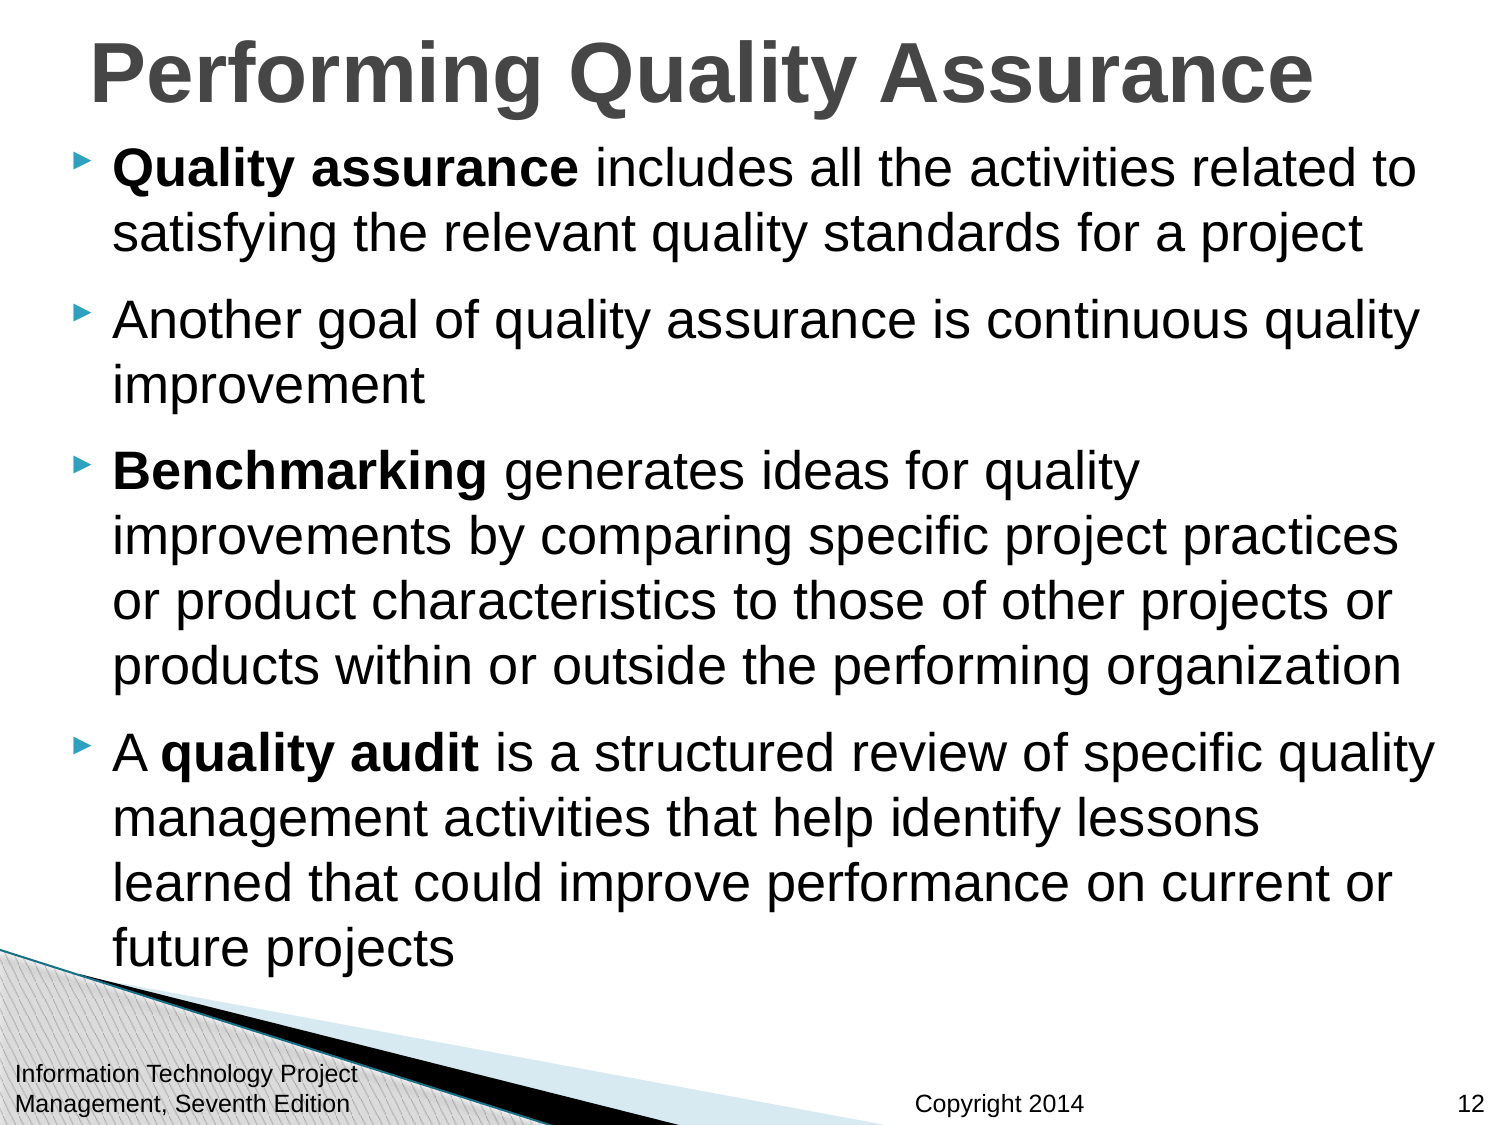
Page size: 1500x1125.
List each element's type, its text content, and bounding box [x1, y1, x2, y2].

slide_number 12 [1408, 1065, 1500, 1125]
footer Information Technology Project Management, Seventh Edition [0, 1065, 425, 1125]
list Quality assurance includes all the activities related to satisfying the relevant quality standards for a project Another goal of quality assurance is continuous quality improvement Benchmarking generates ideas for quality improvements by comparing specific project practices or product characteristics to those of other projects or products within or outside the performing organization A quality audit is a structured review of specific quality management activities that help identify lessons learned that could improve performance on current or future projects [37, 124, 1463, 976]
title Performing Quality Assurance [75, 0, 1425, 138]
